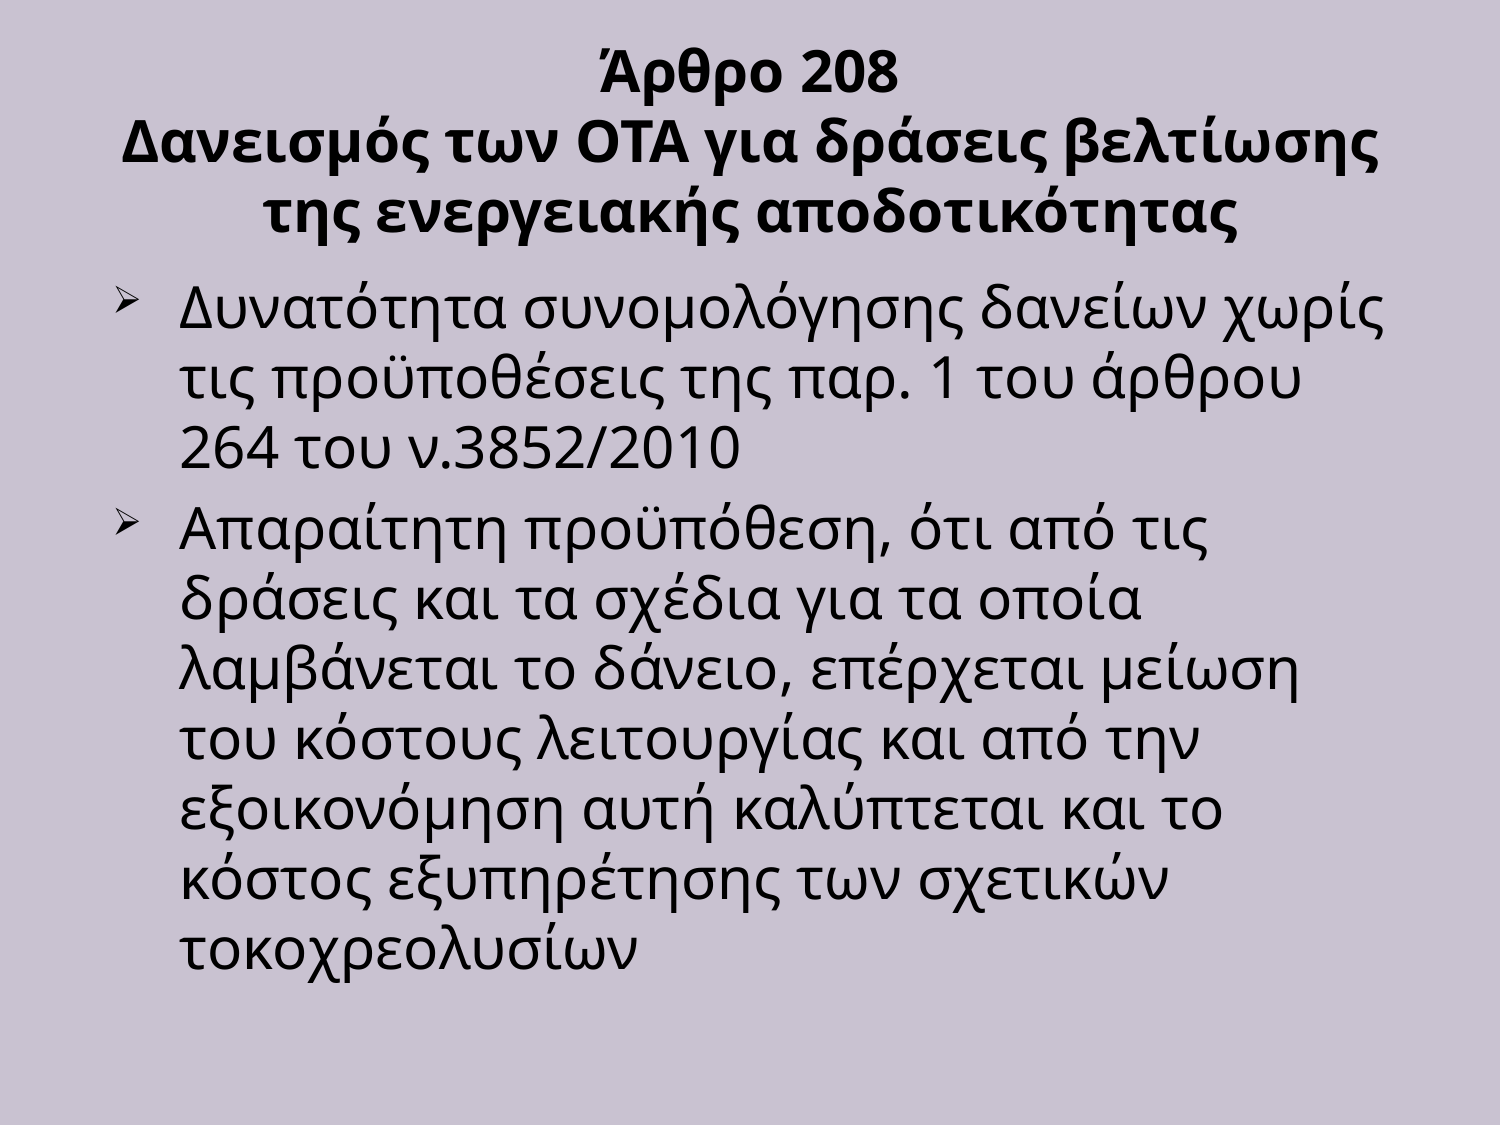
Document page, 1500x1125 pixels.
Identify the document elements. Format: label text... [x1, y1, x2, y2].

title Άρθρο 208 Δανεισμός των ΟΤΑ για δράσεις βελτίωσης της ενεργειακής αποδοτικότητας [75, 45, 1425, 233]
list Δυνατότητα συνομολόγησης δανείων χωρίς τις προϋποθέσεις της παρ. 1 του άρθρου 264 του ν.3852/2010 Απαραίτητη προϋπόθεση, ότι από τις δράσεις και τα σχέδια για τα οποία λαμβάνεται το δάνειο, επέρχεται μείωση του κόστους λειτουργίας και από την εξοικονόμηση αυτή καλύπτεται και το κόστος εξυπηρέτησης των σχετικών τοκοχρεολυσίων [75, 262, 1425, 1035]
